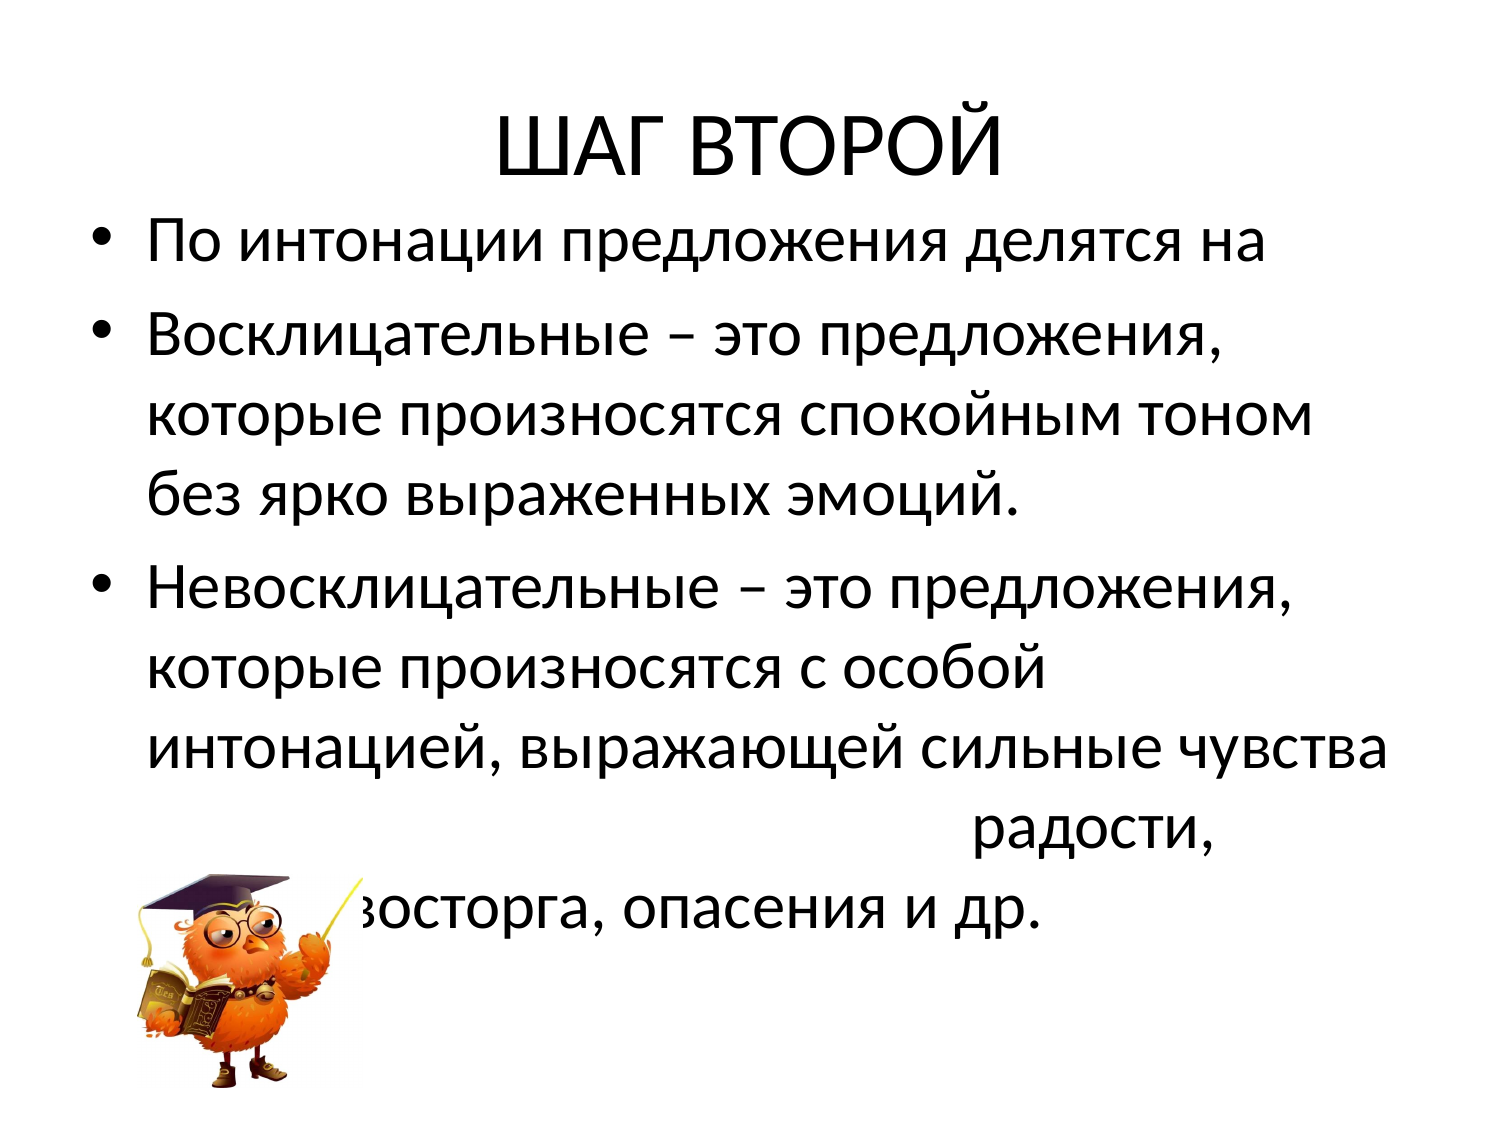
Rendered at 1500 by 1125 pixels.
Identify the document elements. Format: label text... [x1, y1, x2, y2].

list По интонации предложения делятся на Восклицательные – это предложения, которые произносятся спокойным тоном без ярко выраженных эмоций. Невосклицательные – это предложения, которые произносятся с особой интонацией, выражающей сильные чувства радости, ужаса, восторга, опасения и др. [75, 187, 1425, 1050]
picture [137, 874, 363, 1088]
title ШАГ ВТОРОЙ [75, 45, 1425, 187]
